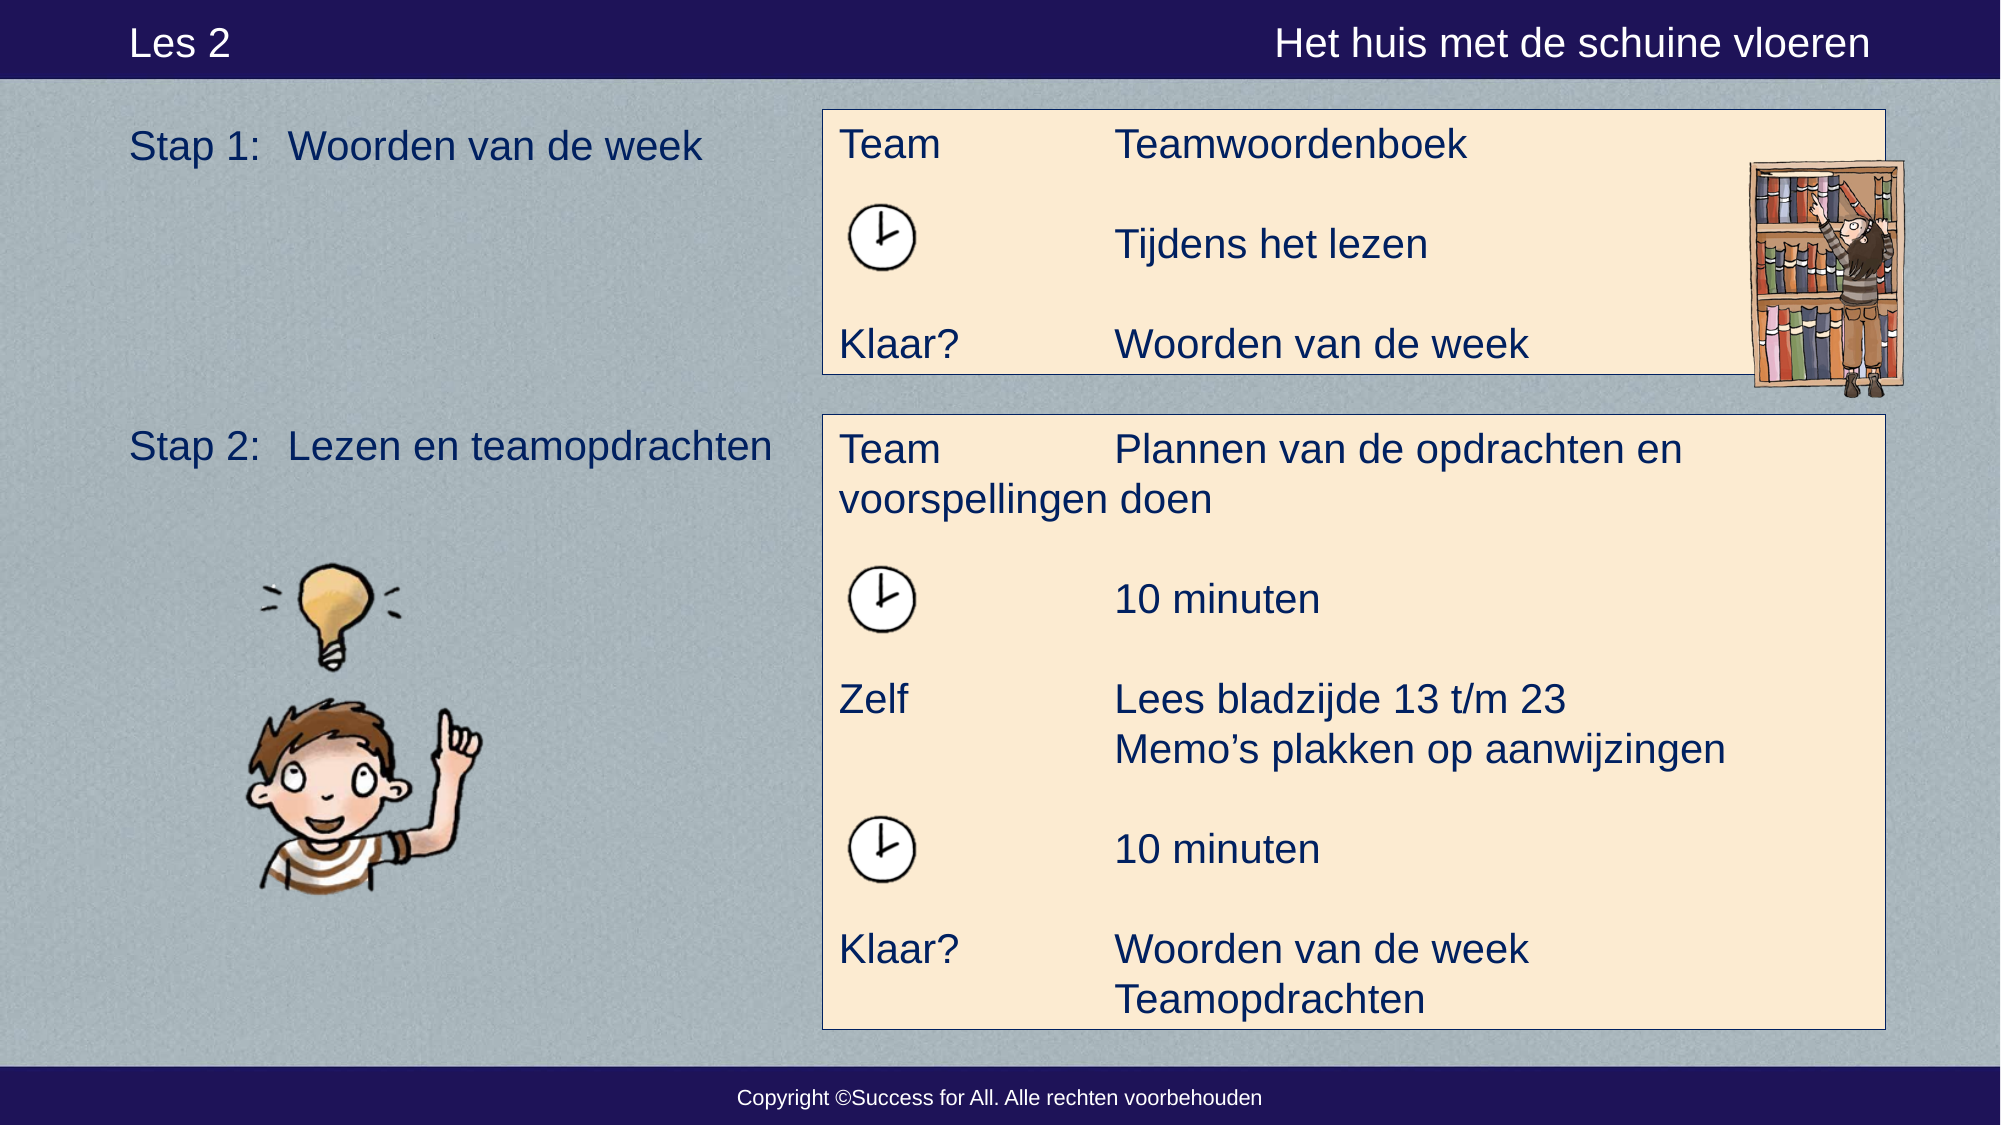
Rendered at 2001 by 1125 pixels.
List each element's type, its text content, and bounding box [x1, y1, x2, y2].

text_box Team Plannen van de opdrachten en voorspellingen doen 10 minuten Zelf Lees bladzijde 13 t/m 23 Memo’s plakken op aanwijzingen 10 minuten Klaar? Woorden van de week Teamopdrachten [822, 414, 1886, 1030]
text_box Copyright ©Success for All. Alle rechten voorbehouden [0, 1076, 2000, 1125]
text_box Les 2 [114, 8, 354, 73]
text_box Het huis met de schuine vloeren [999, 8, 1886, 73]
picture [0, 0, 2001, 1125]
text_box Stap 1: Woorden van de week Stap 2: Lezen en teamopdrachten [114, 111, 907, 527]
text_box Team Teamwoordenboek Tijdens het lezen Klaar? Woorden van de week [822, 109, 1886, 375]
